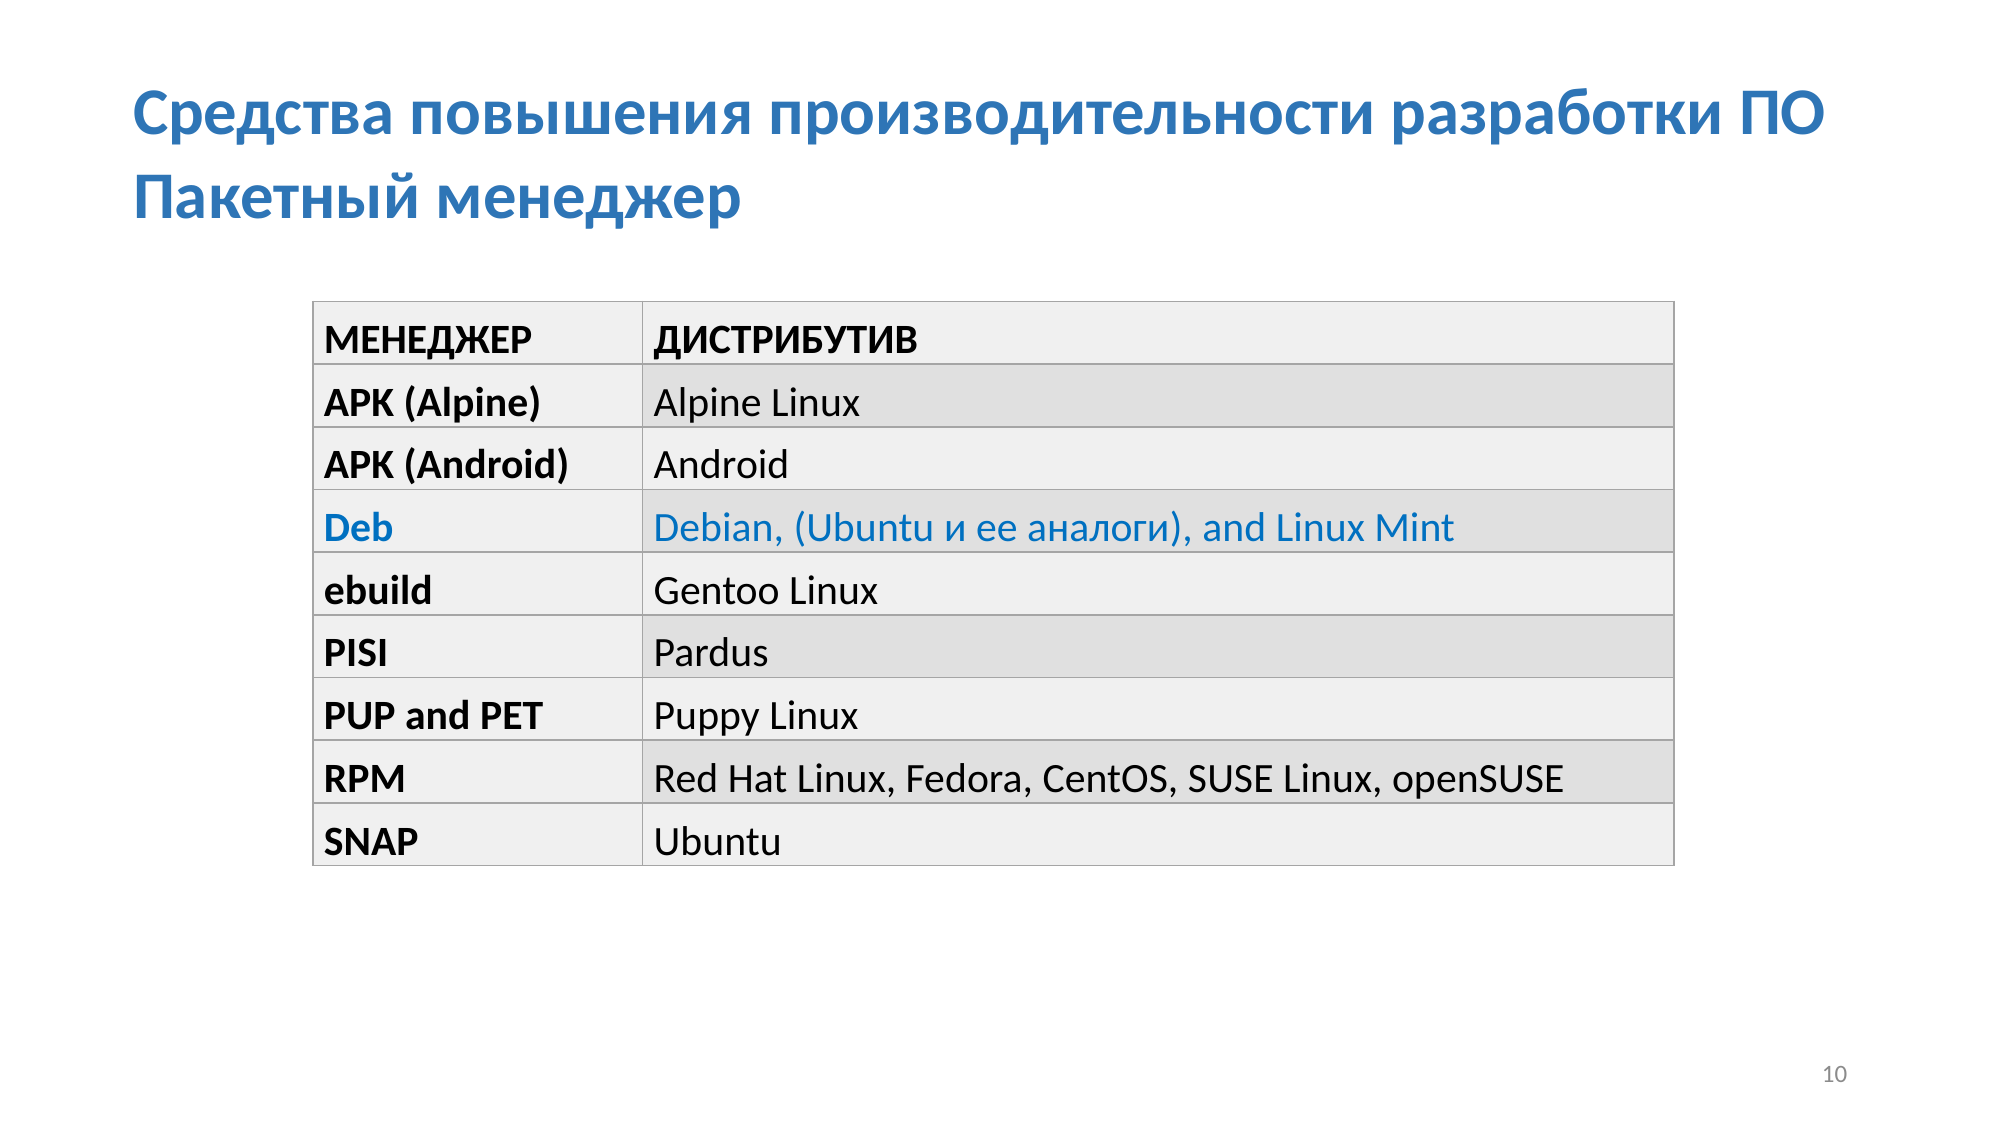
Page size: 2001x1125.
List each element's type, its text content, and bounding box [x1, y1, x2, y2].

table_cell SNAP [314, 804, 642, 865]
table_cell Red Hat Linux, Fedora, CentOS, SUSE Linux, openSUSE [643, 741, 1673, 802]
table_header МЕНЕДЖЕР [314, 302, 642, 363]
table_cell Android [643, 428, 1673, 489]
table_cell Pardus [643, 616, 1673, 677]
table_cell ebuild [314, 553, 642, 614]
slide_number 10 [1412, 1042, 1863, 1103]
table_cell APK (Alpine) [314, 365, 642, 426]
table_cell Puppy Linux [643, 678, 1673, 739]
table_cell PISI [314, 616, 642, 677]
table_cell RPM [314, 741, 642, 802]
table_cell Alpine Linux [643, 365, 1673, 426]
table_cell PUP and PET [314, 678, 642, 739]
title Средства повышения производительности разработки ПО [118, 59, 1959, 147]
text_box Пакетный менеджер [118, 147, 1959, 255]
table_cell Ubuntu [643, 804, 1673, 865]
table_cell APK (Android) [314, 428, 642, 489]
table_header ДИСТРИБУТИВ [643, 302, 1673, 363]
table_cell Debian, (Ubuntu и ее аналоги), and Linux Mint [643, 490, 1673, 551]
table_cell Deb [314, 490, 642, 551]
table_cell Gentoo Linux [643, 553, 1673, 614]
